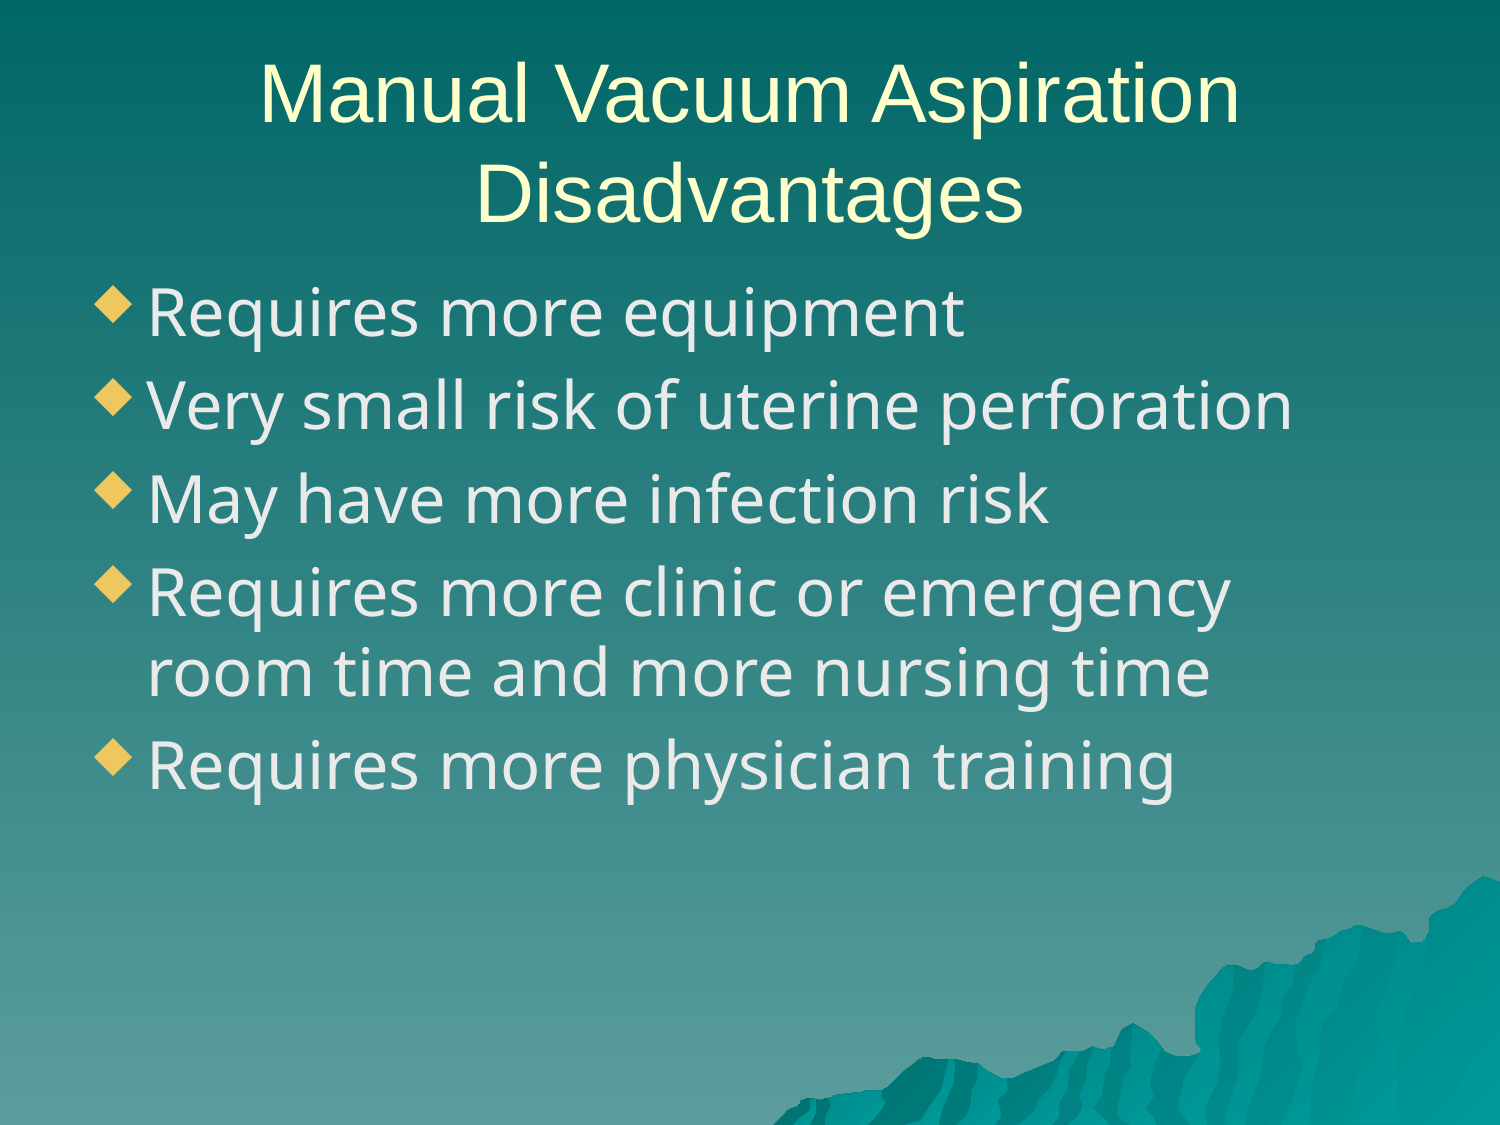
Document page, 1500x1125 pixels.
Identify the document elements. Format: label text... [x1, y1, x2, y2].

title Manual Vacuum Aspiration Disadvantages [74, 45, 1426, 233]
list Requires more equipment Very small risk of uterine perforation May have more infection risk Requires more clinic or emergency room time and more nursing time Requires more physician training [74, 262, 1426, 1006]
